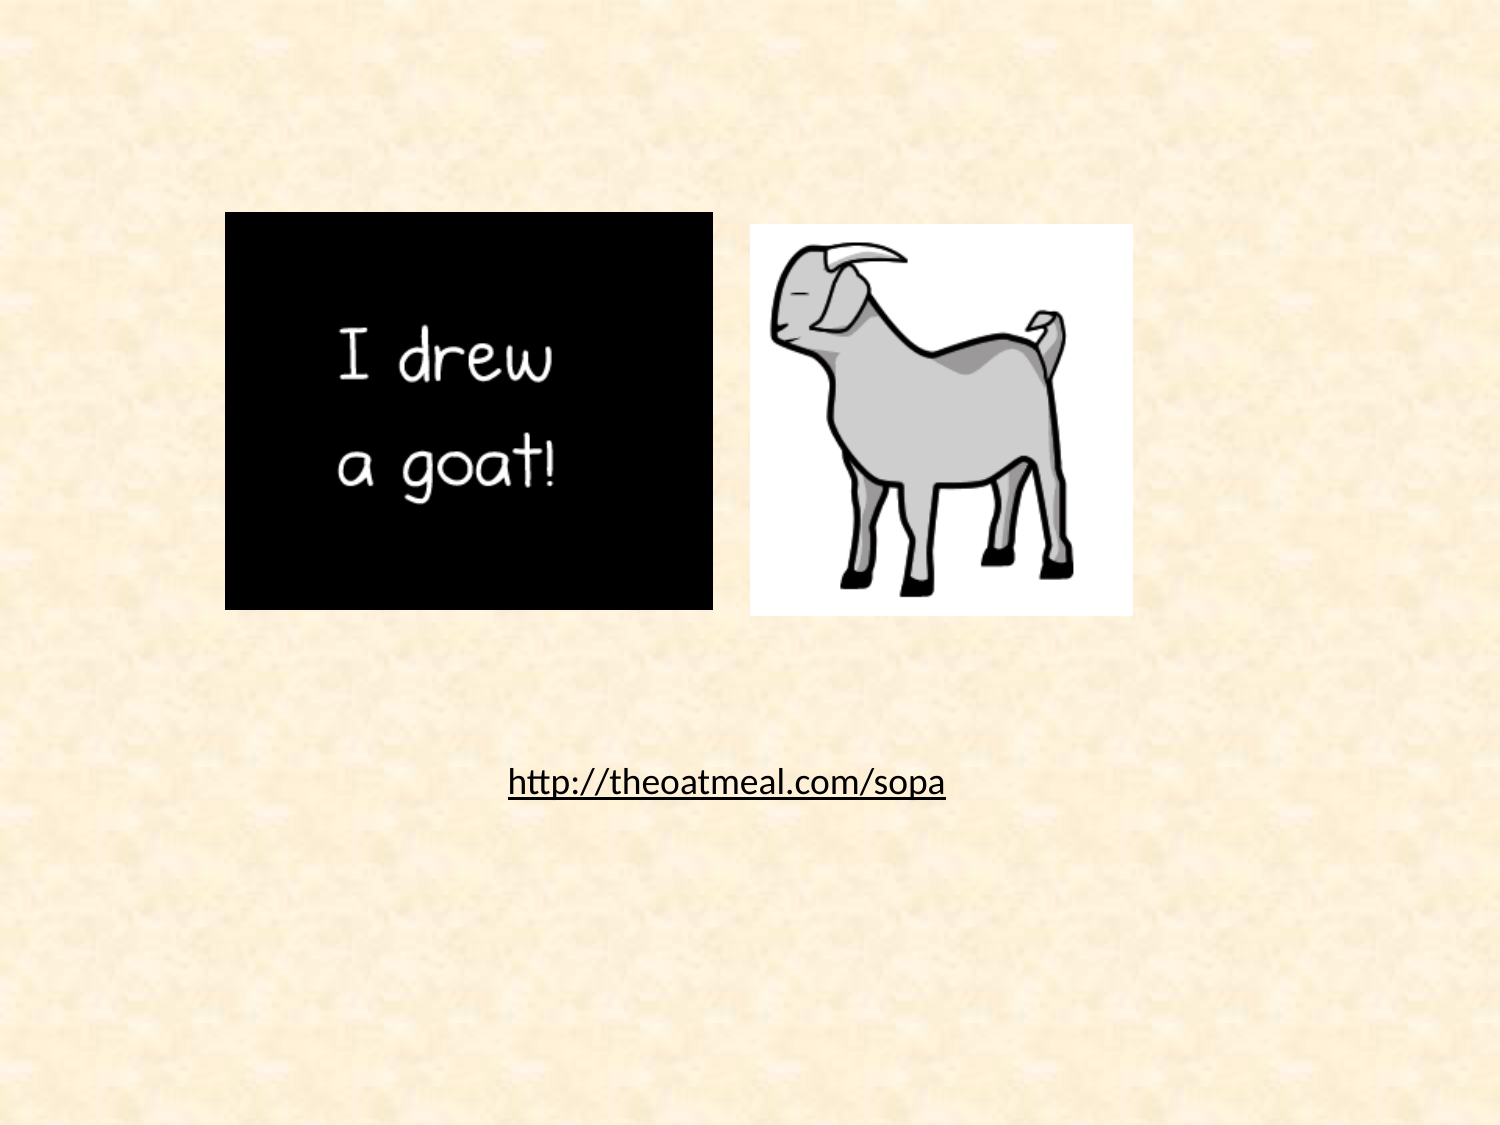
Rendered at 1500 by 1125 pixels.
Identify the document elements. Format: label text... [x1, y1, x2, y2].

picture [0, 0, 1500, 1125]
text_box http://theoatmeal.com/sopa [225, 749, 1238, 810]
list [749, 224, 1133, 616]
